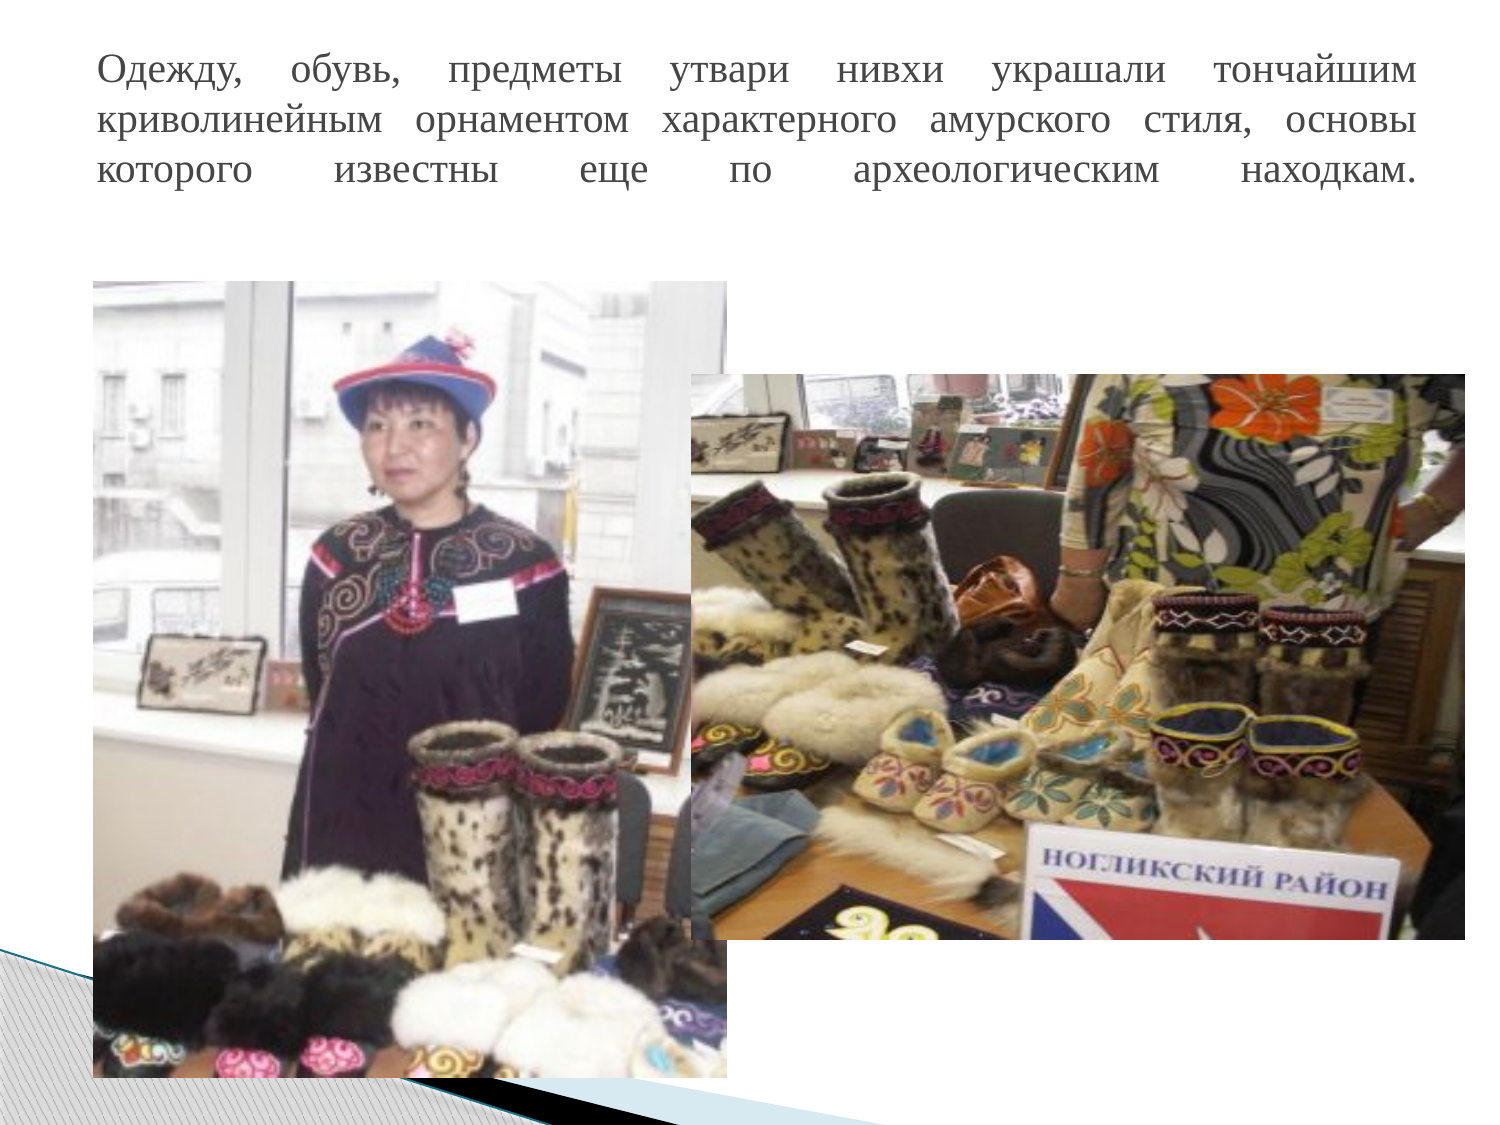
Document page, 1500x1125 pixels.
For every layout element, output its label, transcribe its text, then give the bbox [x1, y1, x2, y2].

picture [691, 374, 1466, 941]
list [93, 280, 727, 1078]
title Одежду, обувь, предметы утвари нивхи украшали тончайшим криволинейным орнаментом характерного амурского стиля, основы которого известны еще по археологическим находкам. [82, 46, 1432, 235]
